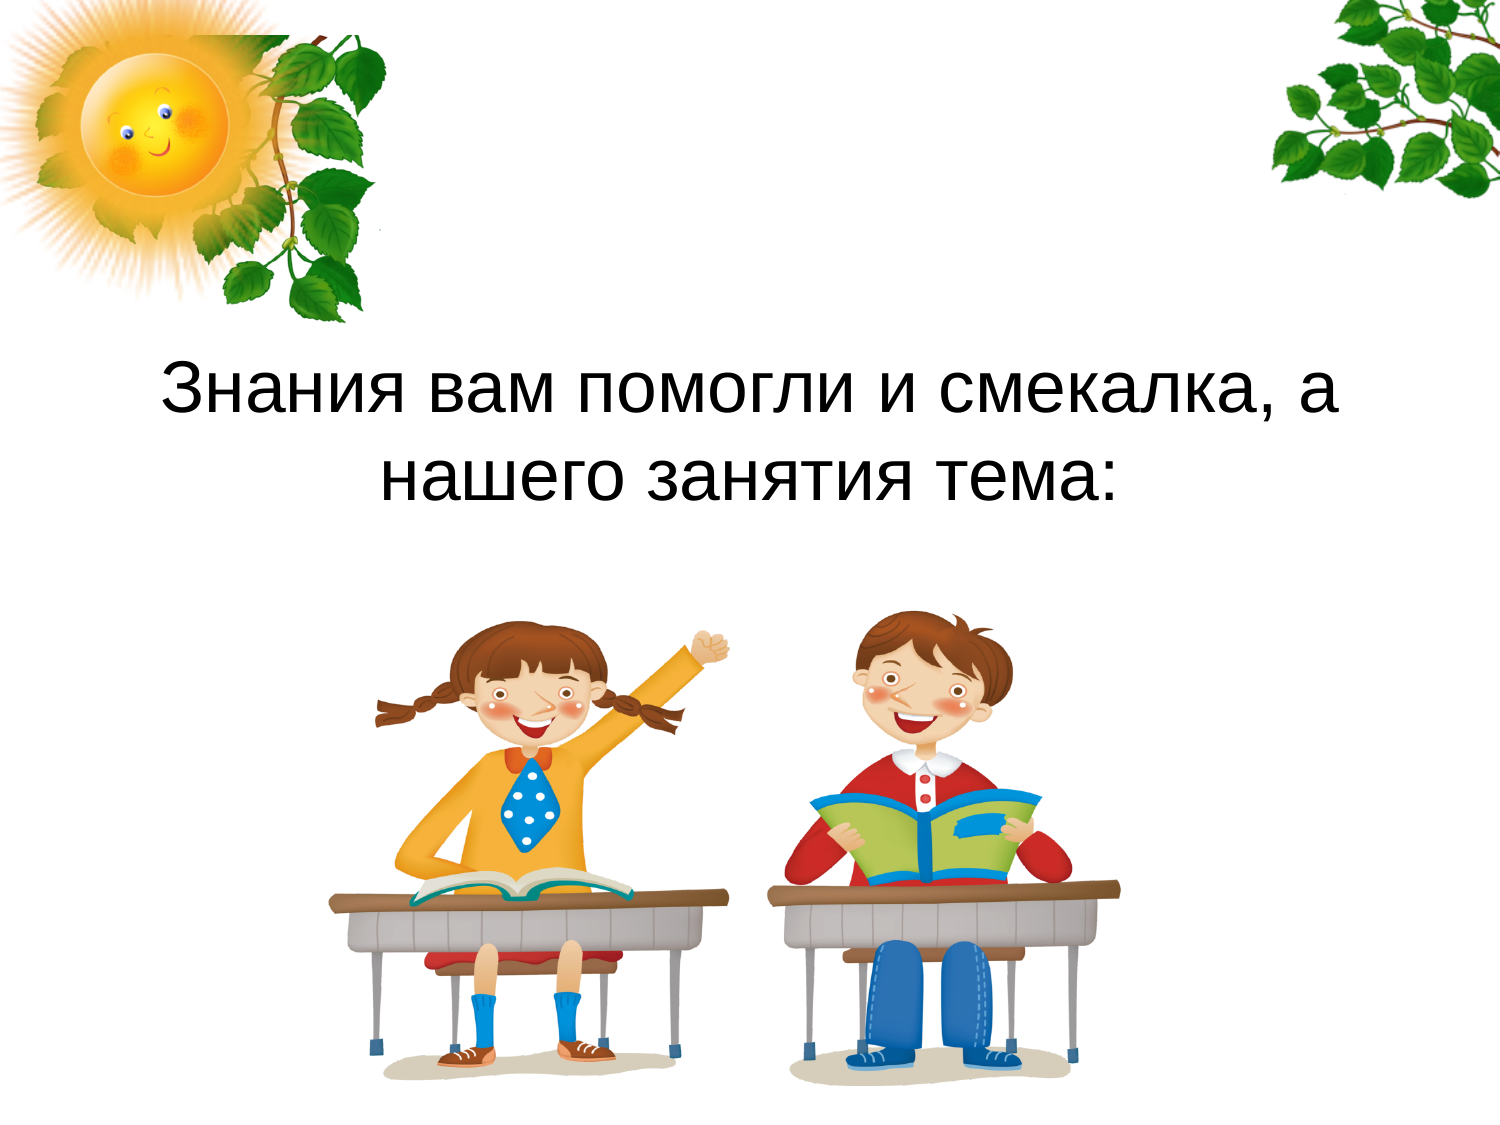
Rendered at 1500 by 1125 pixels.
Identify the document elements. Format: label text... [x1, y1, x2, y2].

picture [0, 0, 504, 464]
title Знания вам помогли и смекалка, а нашего занятия тема: [112, 302, 1388, 551]
picture [324, 609, 1129, 1086]
picture [1230, 0, 1500, 200]
